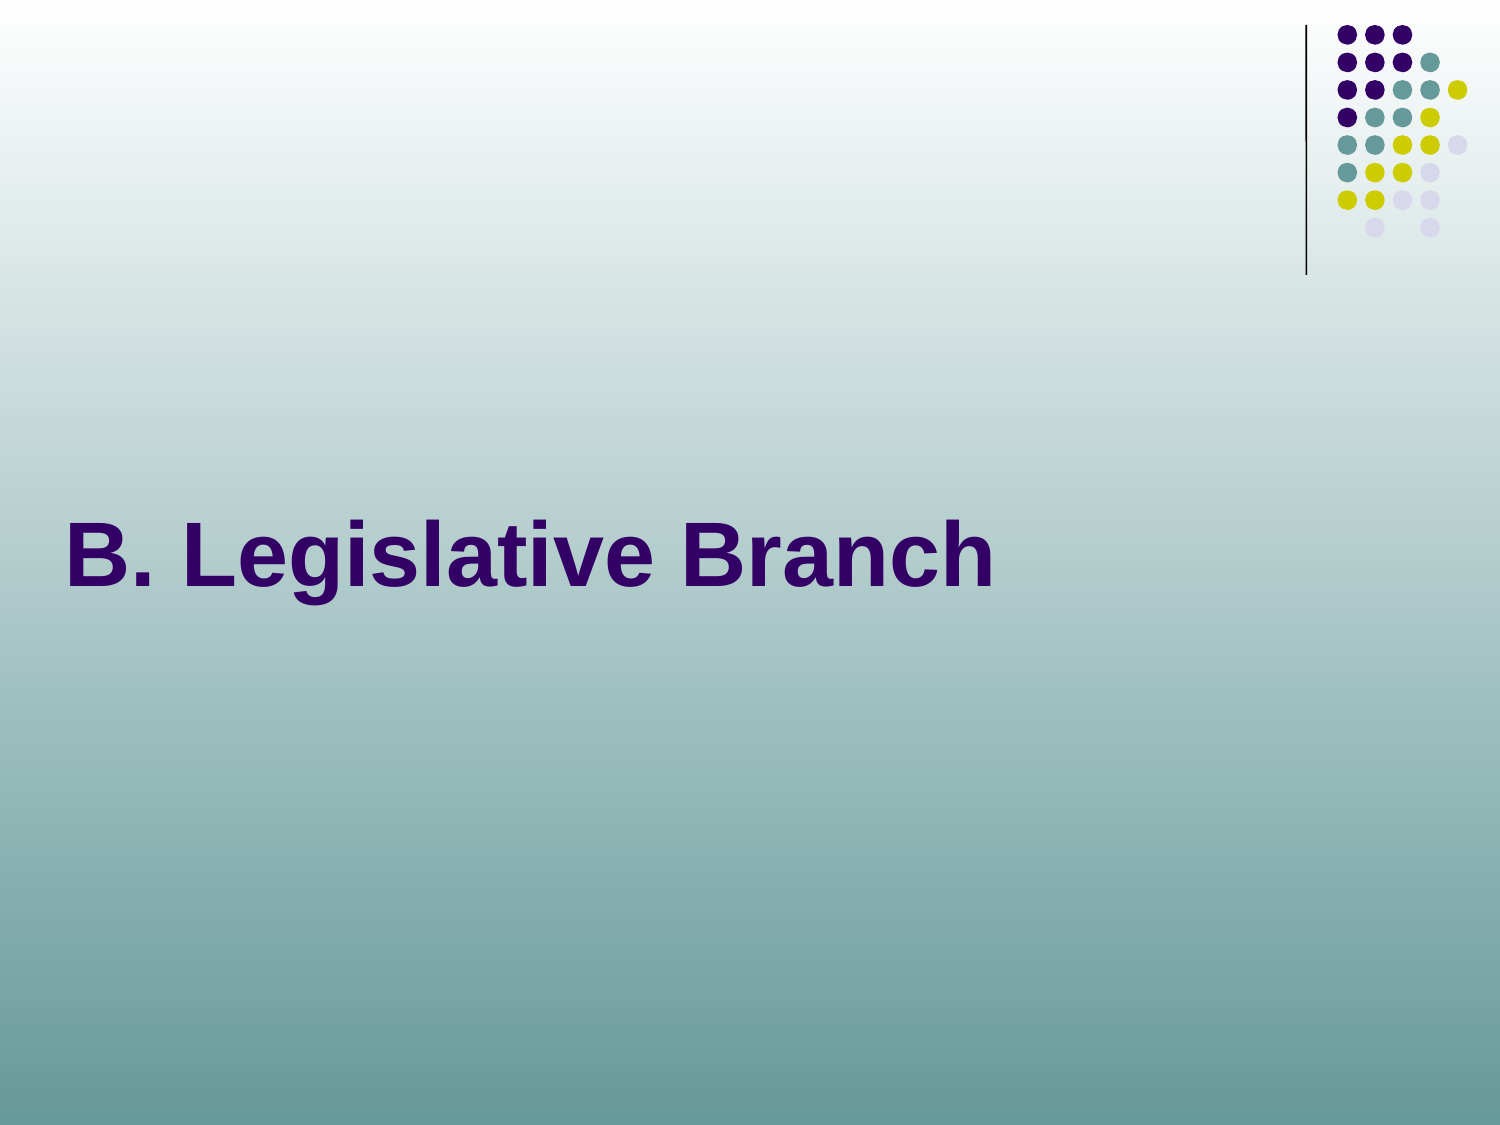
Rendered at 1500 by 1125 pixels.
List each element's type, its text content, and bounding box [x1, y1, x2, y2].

text_box B. Legislative Branch [50, 487, 1363, 613]
